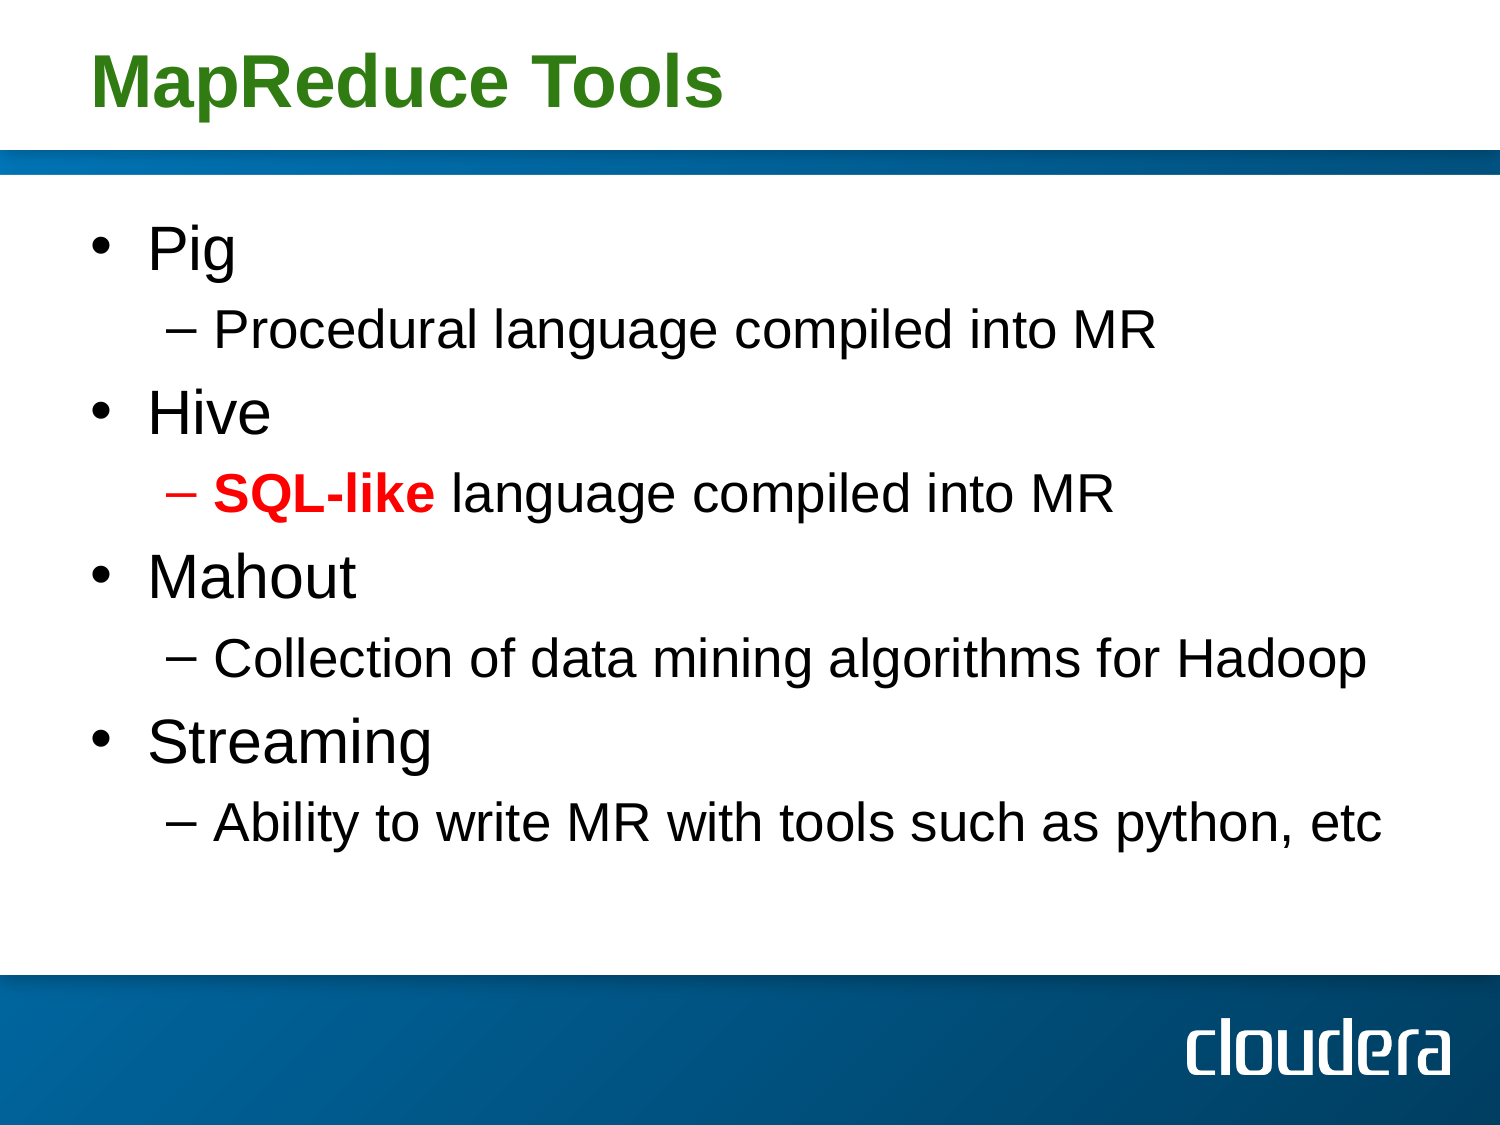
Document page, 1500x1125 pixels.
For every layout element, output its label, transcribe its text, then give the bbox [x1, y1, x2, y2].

title MapReduce Tools [75, 24, 1425, 130]
list Pig Procedural language compiled into MR Hive SQL-like language compiled into MR Mahout Collection of data mining algorithms for Hadoop Streaming Ability to write MR with tools such as python, etc [75, 200, 1425, 950]
picture [1187, 1018, 1450, 1075]
